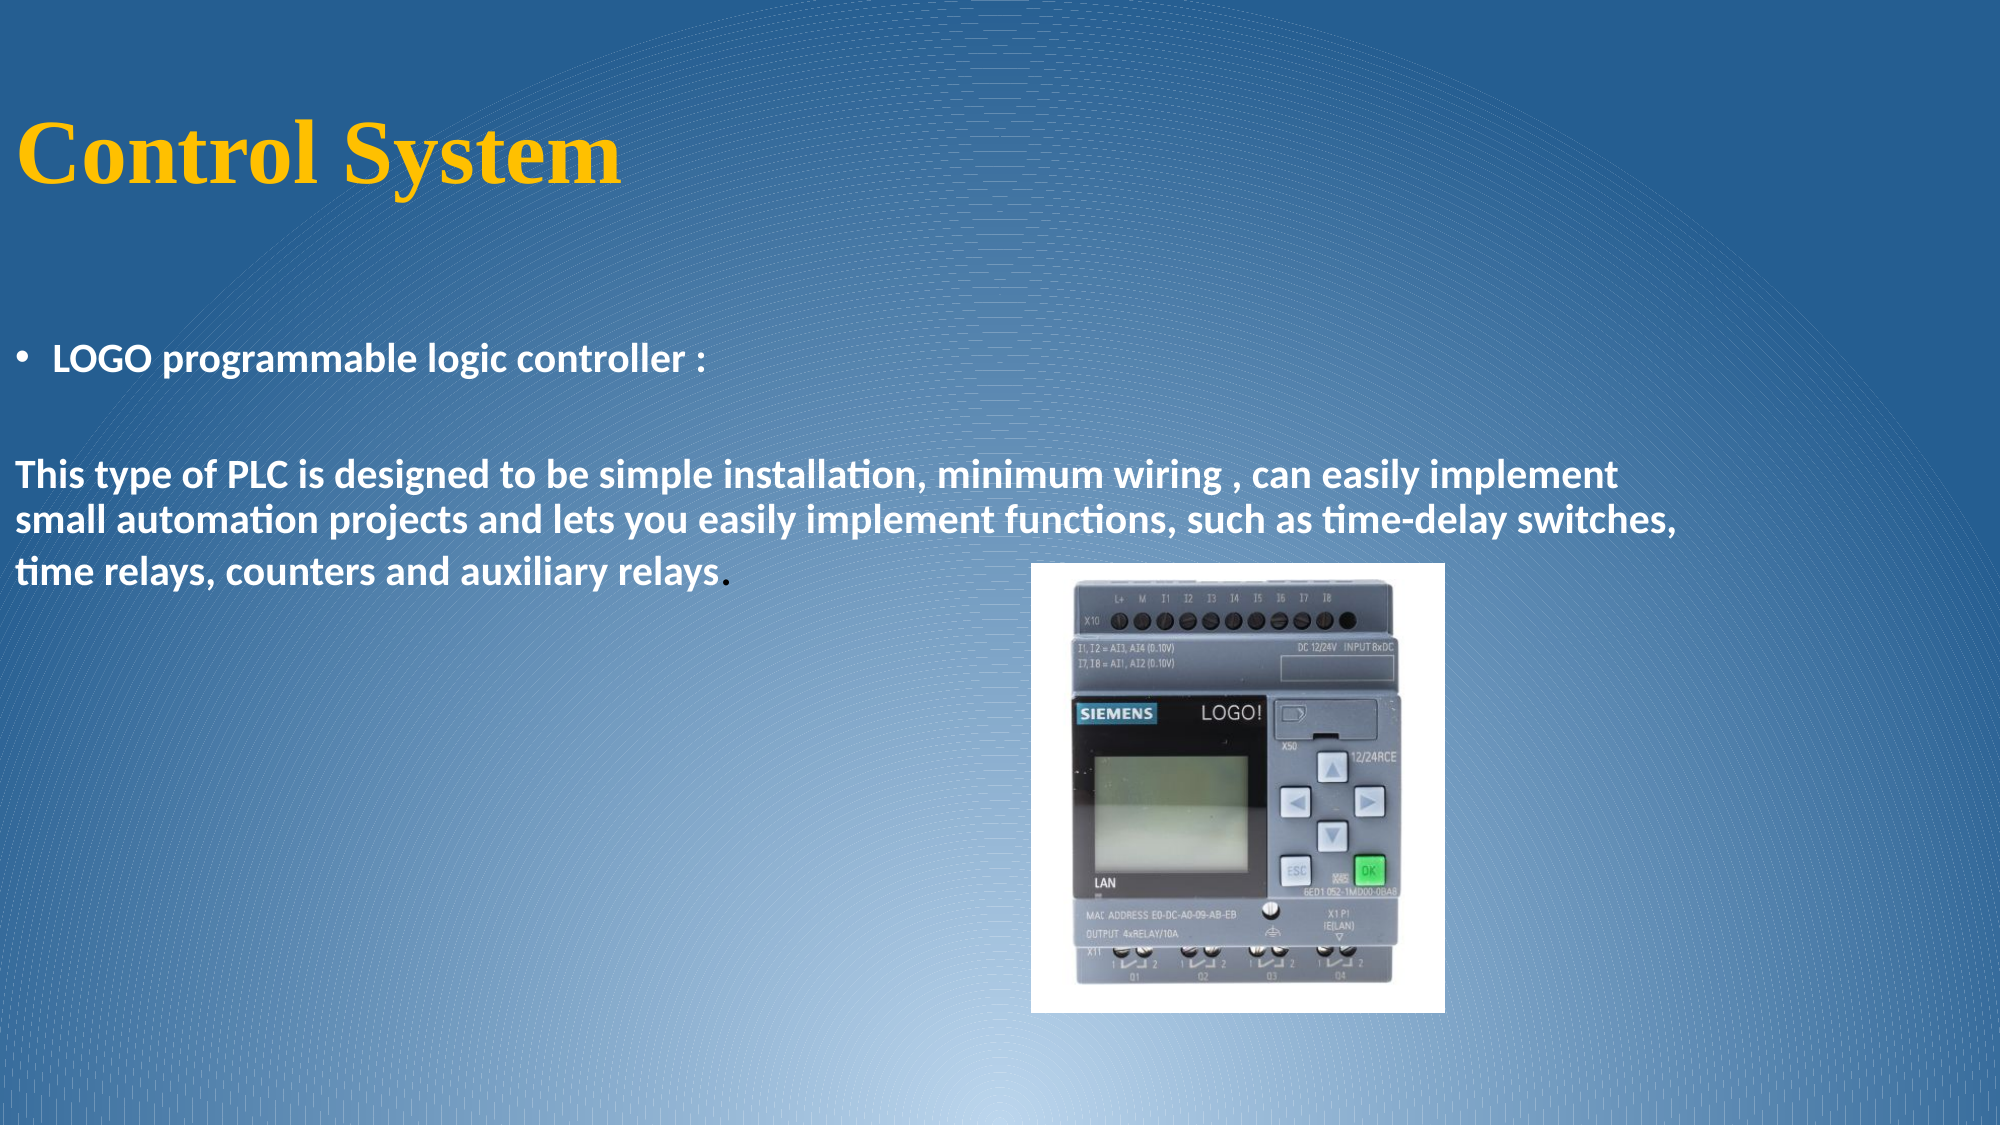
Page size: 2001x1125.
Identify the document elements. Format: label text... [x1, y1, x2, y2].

picture [1031, 563, 1445, 1013]
list LOGO programmable logic controller : This type of PLC is designed to be simple installation, minimum wiring , can easily implement small automation projects and lets you easily implement functions, such as time-delay switches, time relays, counters and auxiliary relays. [0, 329, 1725, 1043]
title Control System [0, 45, 1725, 263]
